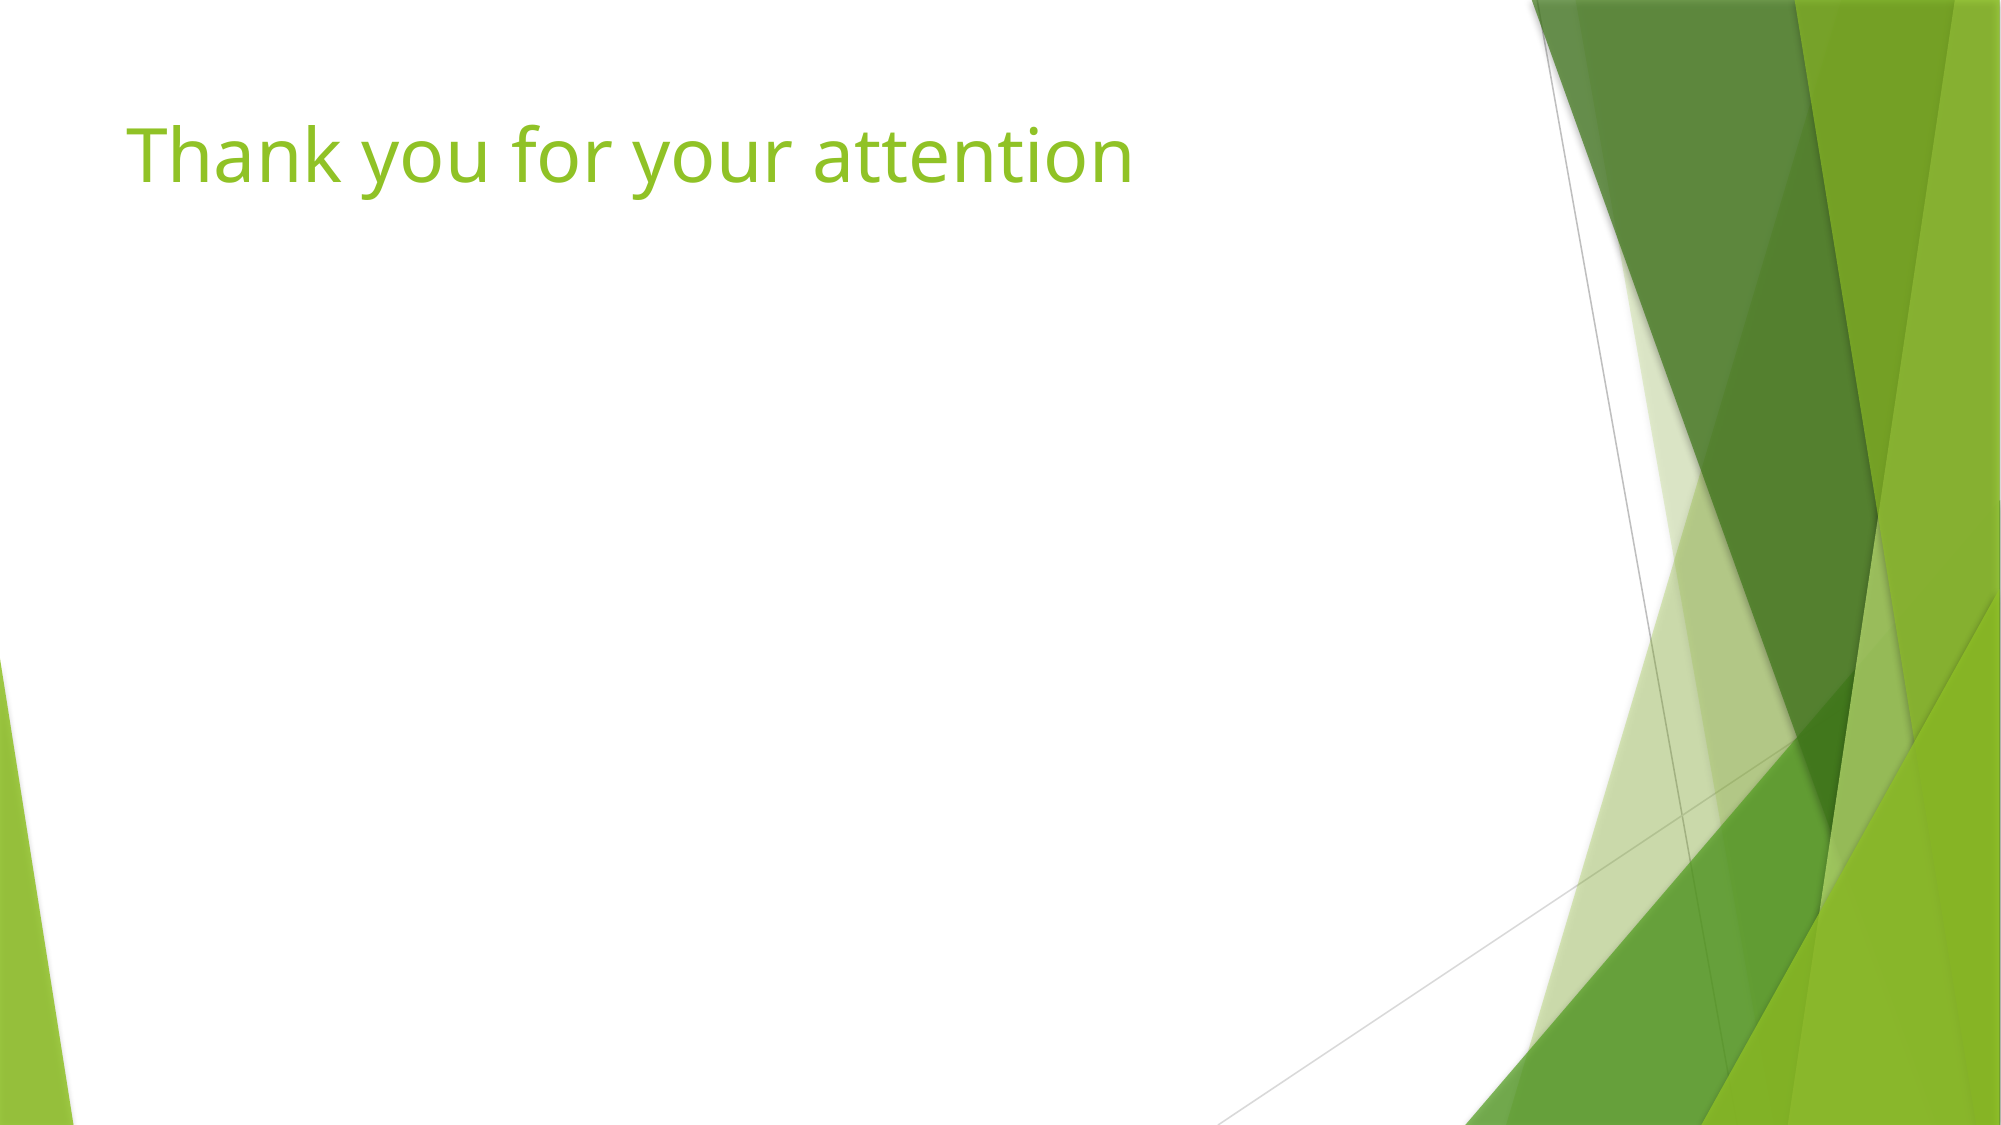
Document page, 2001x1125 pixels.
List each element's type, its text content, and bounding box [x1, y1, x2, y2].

title Thank you for your attention [111, 99, 1522, 671]
